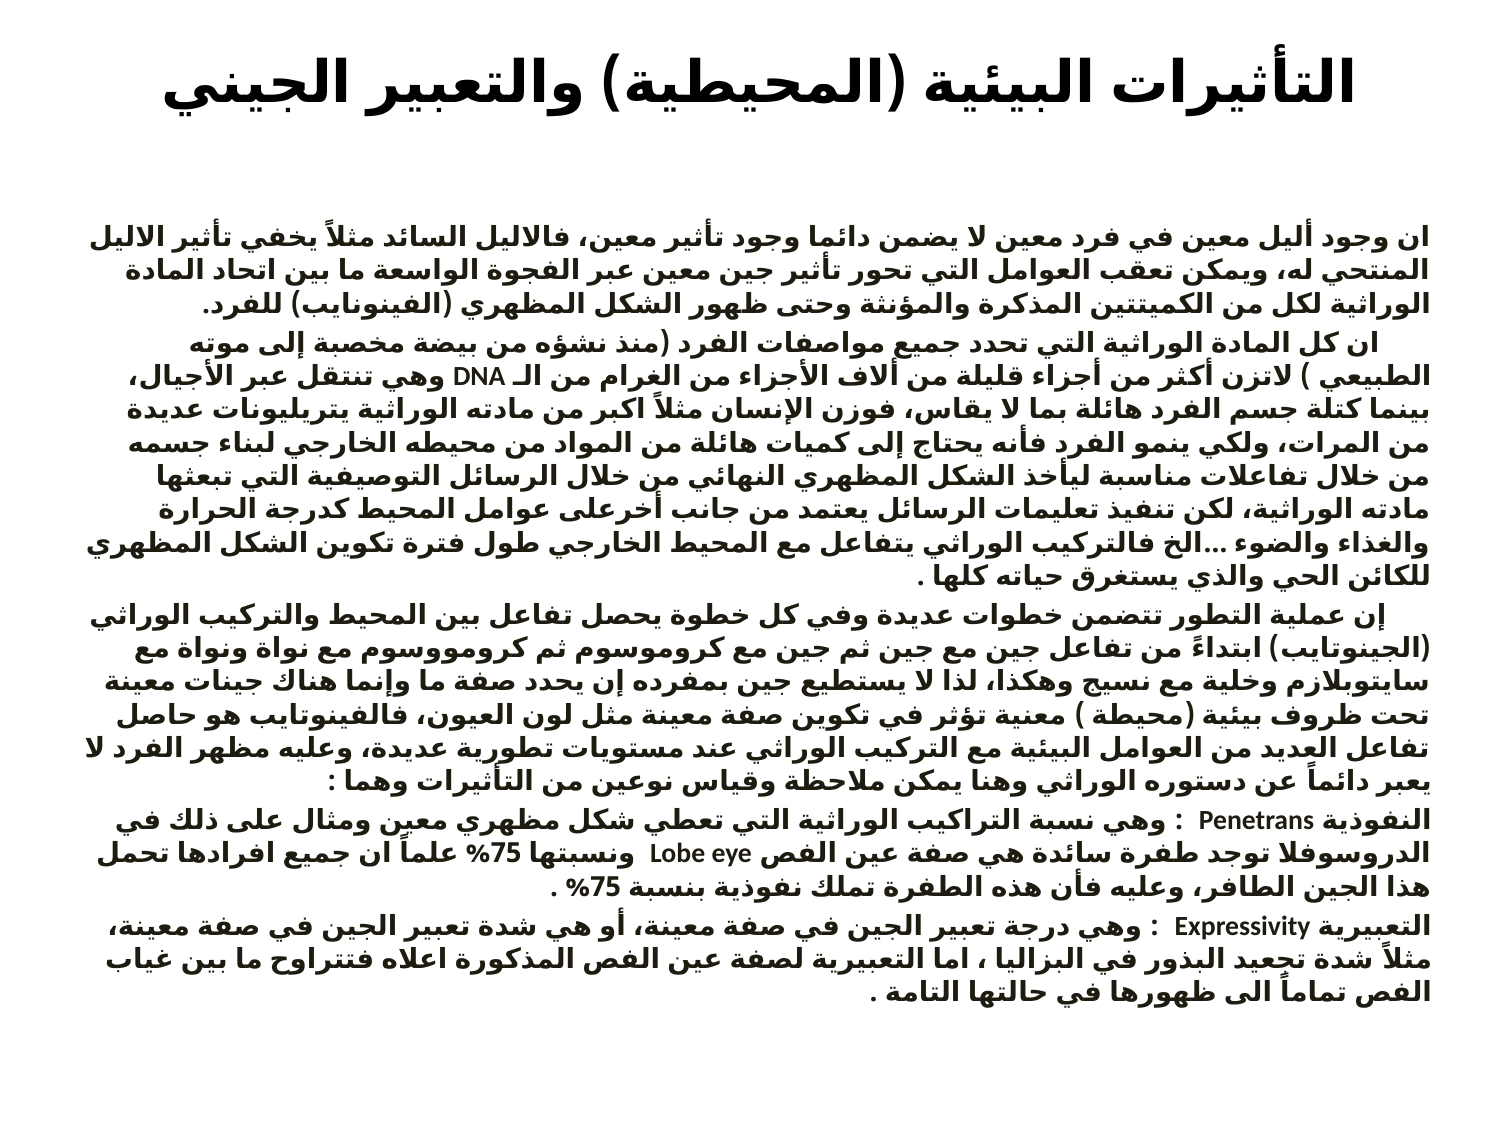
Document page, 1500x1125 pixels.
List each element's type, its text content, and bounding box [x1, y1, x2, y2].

subtitle ان وجود أليل معين في فرد معين لا يضمن دائما وجود تأثير معين، فالاليل السائد مثلاً يخفي تأثير الاليل المنتحي له، ويمكن تعقب العوامل التي تحور تأثير جين معين عبر الفجوة الواسعة ما بين اتحاد المادة الوراثية لكل من الكميتتين المذكرة والمؤنثة وحتى ظهور الشكل المظهري (الفينونايب) للفرد. ان كل المادة الوراثية التي تحدد جميع مواصفات الفرد (منذ نشؤه من بيضة مخصبة إلى موته الطبيعي ) لاتزن أكثر من أجزاء قليلة من ألاف الأجزاء من الغرام من الـ DNA وهي تنتقل عبر الأجيال، بينما كتلة جسم الفرد هائلة بما لا يقاس، فوزن الإنسان مثلاً اكبر من مادته الوراثية يتريليونات عديدة من المرات، ولكي ينمو الفرد فأنه يحتاج إلى كميات هائلة من المواد من محيطه الخارجي لبناء جسمه من خلال تفاعلات مناسبة ليأخذ الشكل المظهري النهائي من خلال الرسائل التوصيفية التي تبعثها مادته الوراثية، لكن تنفيذ تعليمات الرسائل يعتمد من جانب أخرعلى عوامل المحيط كدرجة الحرارة والغذاء والضوء ...الخ فالتركيب الوراثي يتفاعل مع المحيط الخارجي طول فترة تكوين الشكل المظهري للكائن الحي والذي يستغرق حياته كلها . إن عملية التطور تتضمن خطوات عديدة وفي كل خطوة يحصل تفاعل بين المحيط والتركيب الوراثي (الجينوتايب) ابتداءً من تفاعل جين مع جين ثم جين مع كروموسوم ثم كرومووسوم مع نواة ونواة مع سايتوبلازم وخلية مع نسيج وهكذا، لذا لا يستطيع جين بمفرده إن يحدد صفة ما وإنما هناك جينات معينة تحت ظروف بيئية (محيطة ) معنية تؤثر في تكوين صفة معينة مثل لون العيون، فالفينوتايب هو حاصل تفاعل العديد من العوامل البيئية مع التركيب الوراثي عند مستويات تطورية عديدة، وعليه مظهر الفرد لا يعبر دائماً عن دستوره الوراثي وهنا يمكن ملاحظة وقياس نوعين من التأثيرات وهما : النفوذية Penetrans : وهي نسبة التراكيب الوراثية التي تعطي شكل مظهري معين ومثال على ذلك في الدروسوفلا توجد طفرة سائدة هي صفة عين الفص Lobe eye ونسبتها 75% علماً ان جميع افرادها تحمل هذا الجين الطافر، وعليه فأن هذه الطفرة تملك نفوذية بنسبة 75% . التعبيرية Expressivity : وهي درجة تعبير الجين في صفة معينة، أو هي شدة تعبير الجين في صفة معينة، مثلاً شدة تجعيد البذور في البزاليا ، اما التعبيرية لصفة عين الفص المذكورة اعلاه فتتراوح ما بين غياب الفص تماماً الى ظهورها في حالتها التامة . [64, 172, 1447, 1047]
title التأثيرات البيئية (المحيطية) والتعبير الجيني [112, 0, 1423, 159]
